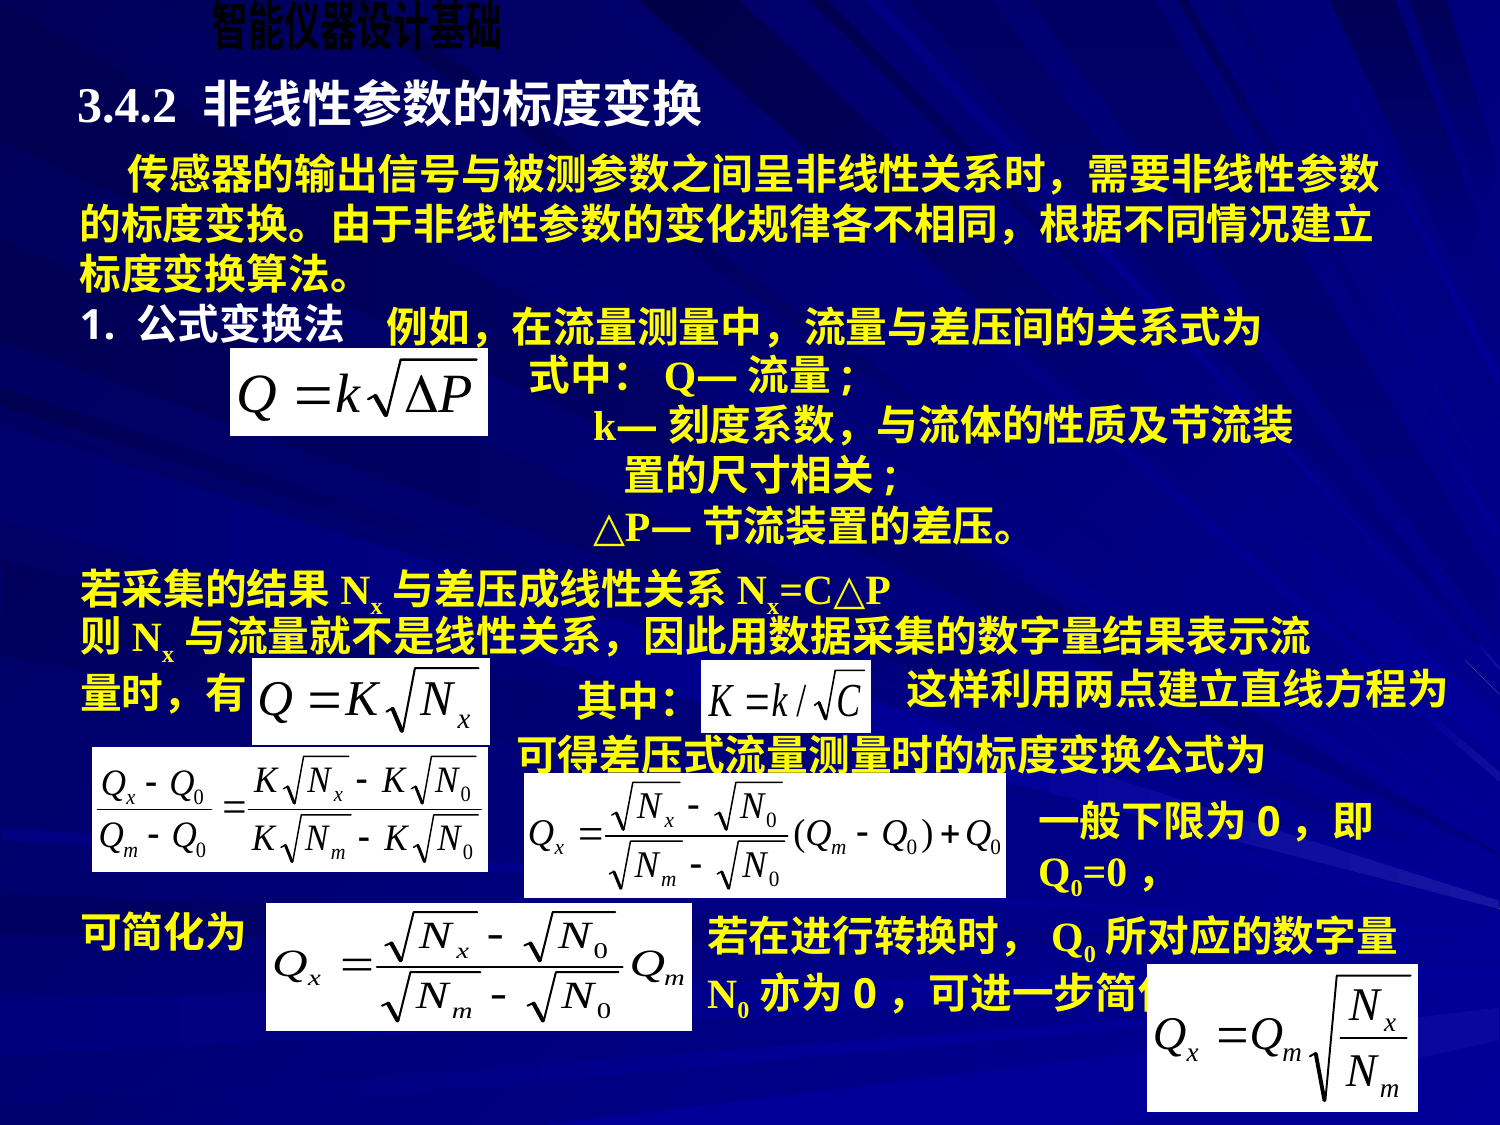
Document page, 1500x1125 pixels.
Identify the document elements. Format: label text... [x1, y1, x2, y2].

text_box 可简化为 [65, 898, 317, 964]
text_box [229, 347, 489, 436]
text_box 则Nx与流量就不是线性关系，因此用数据采集的数字量结果表示流量时，有 [65, 602, 1353, 775]
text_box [1146, 963, 1419, 1113]
text_box 例如，在流量测量中，流量与差压间的关系式为 [371, 293, 1329, 359]
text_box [91, 746, 489, 872]
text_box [523, 772, 1007, 899]
text_box 可得差压式流量测量时的标度变换公式为 [501, 721, 1299, 786]
text_box 3.4.2 非线性参数的标度变换 [62, 65, 729, 140]
text_box 其中： [561, 666, 696, 721]
text_box 一般下限为0，即Q0=0， [1023, 787, 1473, 909]
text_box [701, 659, 872, 734]
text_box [265, 902, 693, 1031]
text_box 传感器的输出信号与被测参数之间呈非线性关系时，需要非线性参数的标度变换。由于非线性参数的变化规律各不相同，根据不同情况建立标度变换算法。 1. 公式变换法 [64, 140, 1400, 356]
text_box 式中：Q—流量; k—刻度系数，与流体的性质及节流装 置的尺寸相关; △P—节流装置的差压。 [513, 341, 1365, 557]
text_box 若在进行转换时，Q0所对应的数字量N0亦为0，可进一步简化为 [697, 902, 1462, 1031]
text_box 这样利用两点建立直线方程为 [891, 655, 1473, 720]
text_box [251, 657, 491, 746]
text_box 若采集的结果Nx与差压成线性关系Nx=C△P [65, 555, 1330, 602]
